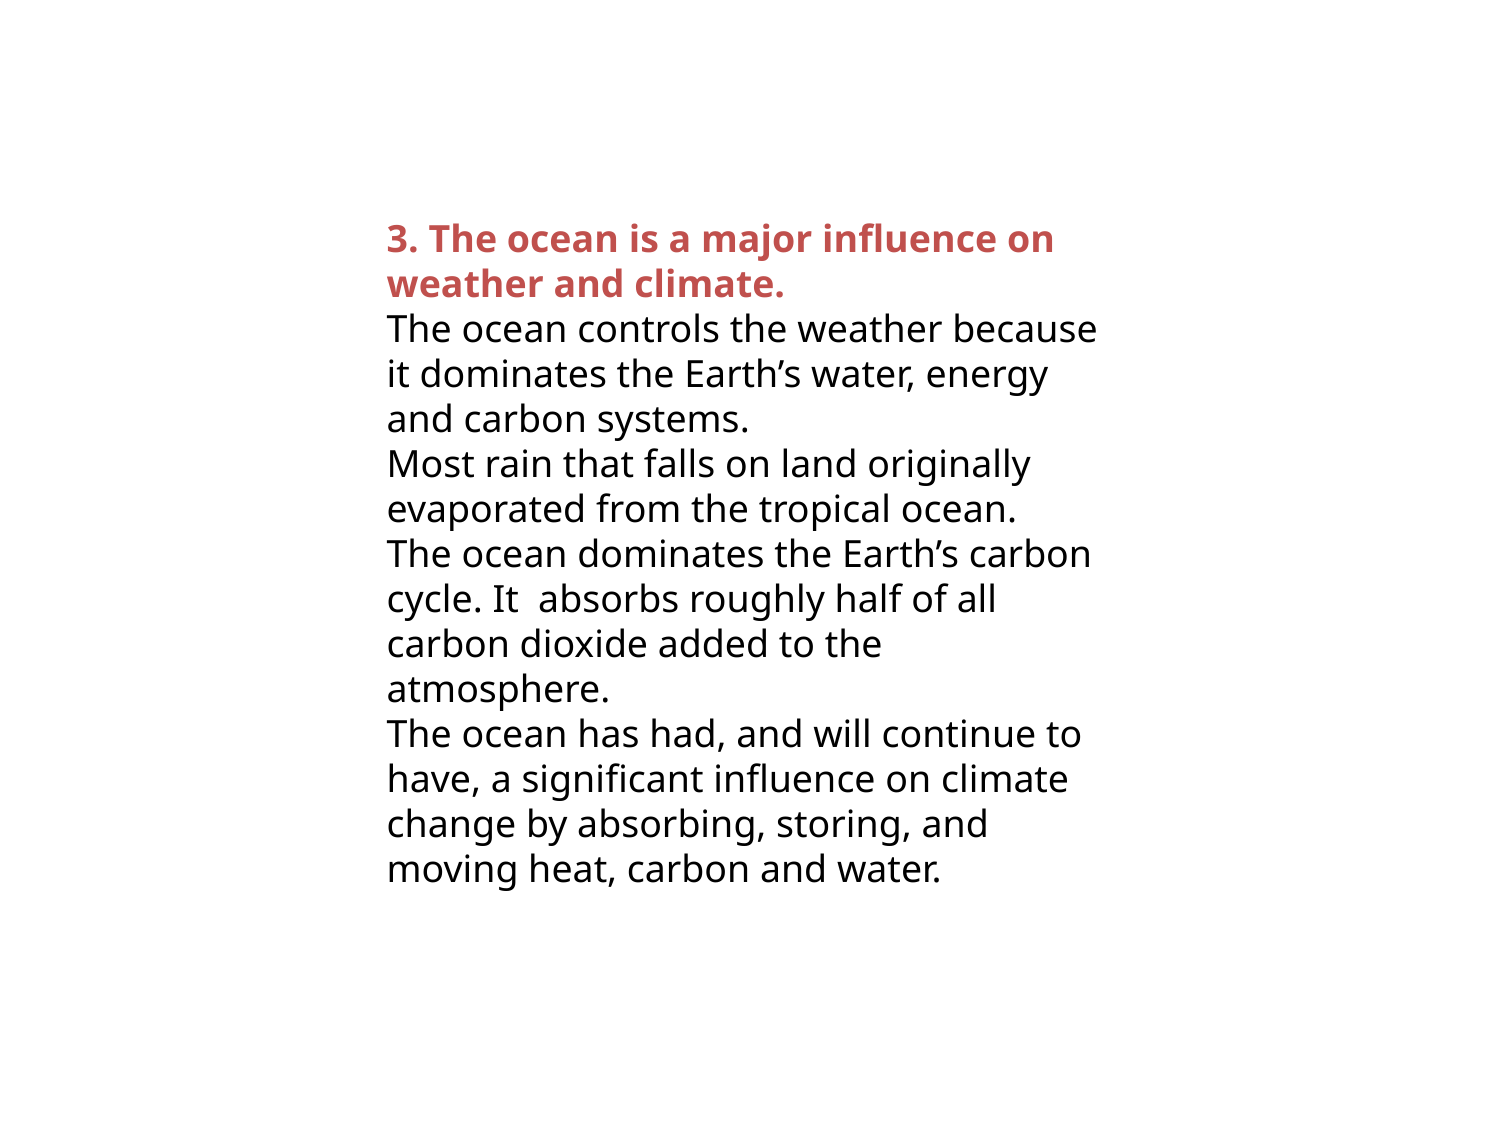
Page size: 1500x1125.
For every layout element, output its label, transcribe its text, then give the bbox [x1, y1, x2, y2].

text_box 3. The ocean is a major influence on weather and climate. The ocean controls the weather because it dominates the Earth’s water, energy and carbon systems. Most rain that falls on land originally evaporated from the tropical ocean. The ocean dominates the Earth’s carbon cycle. It absorbs roughly half of all carbon dioxide added to the atmosphere. The ocean has had, and will continue to have, a signiﬁcant influence on climate change by absorbing, storing, and moving heat, carbon and water. [371, 208, 1122, 898]
